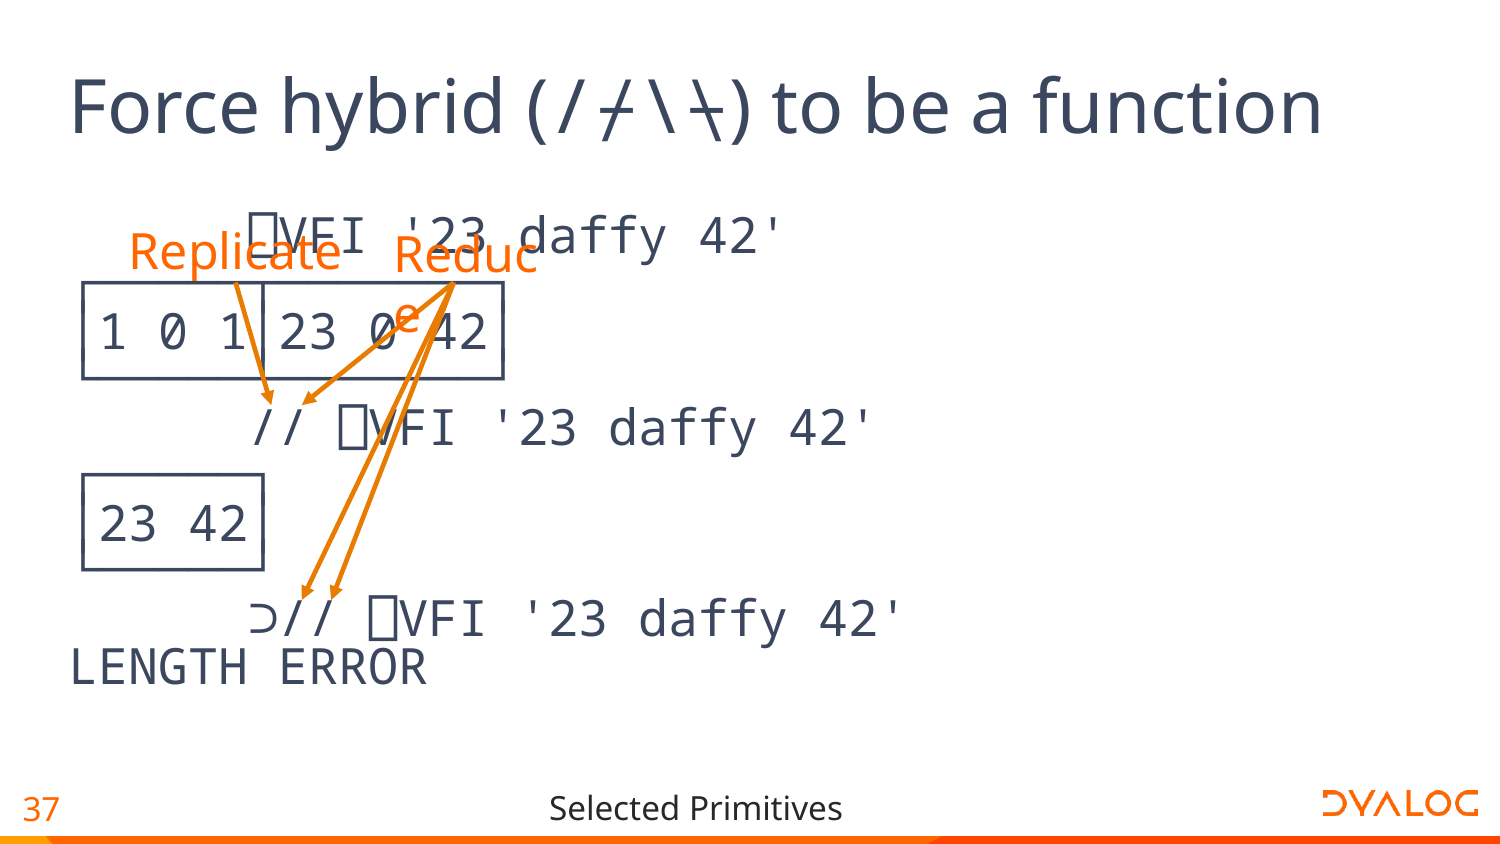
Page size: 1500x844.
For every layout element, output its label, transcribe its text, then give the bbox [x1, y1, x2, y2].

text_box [301, 282, 328, 601]
text_box Replicate [114, 212, 362, 287]
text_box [235, 282, 272, 406]
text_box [330, 282, 454, 601]
title Force hybrid (/⌿\⍀) to be a function [53, 43, 1453, 157]
text_box Reduce [378, 215, 576, 350]
list ⎕VFI '23 daffy 42' ┌─────┬───────┐ │1 0 1│23 0 42│ └─────┴───────┘ // ⎕VFI '23 daffy 42' ┌─────┐ │23 42│ └─────┘ ⊃// ⎕VFI '23 daffy 42' LENGTH ERROR [53, 207, 1453, 740]
picture [0, 836, 1500, 844]
picture [1323, 790, 1478, 816]
